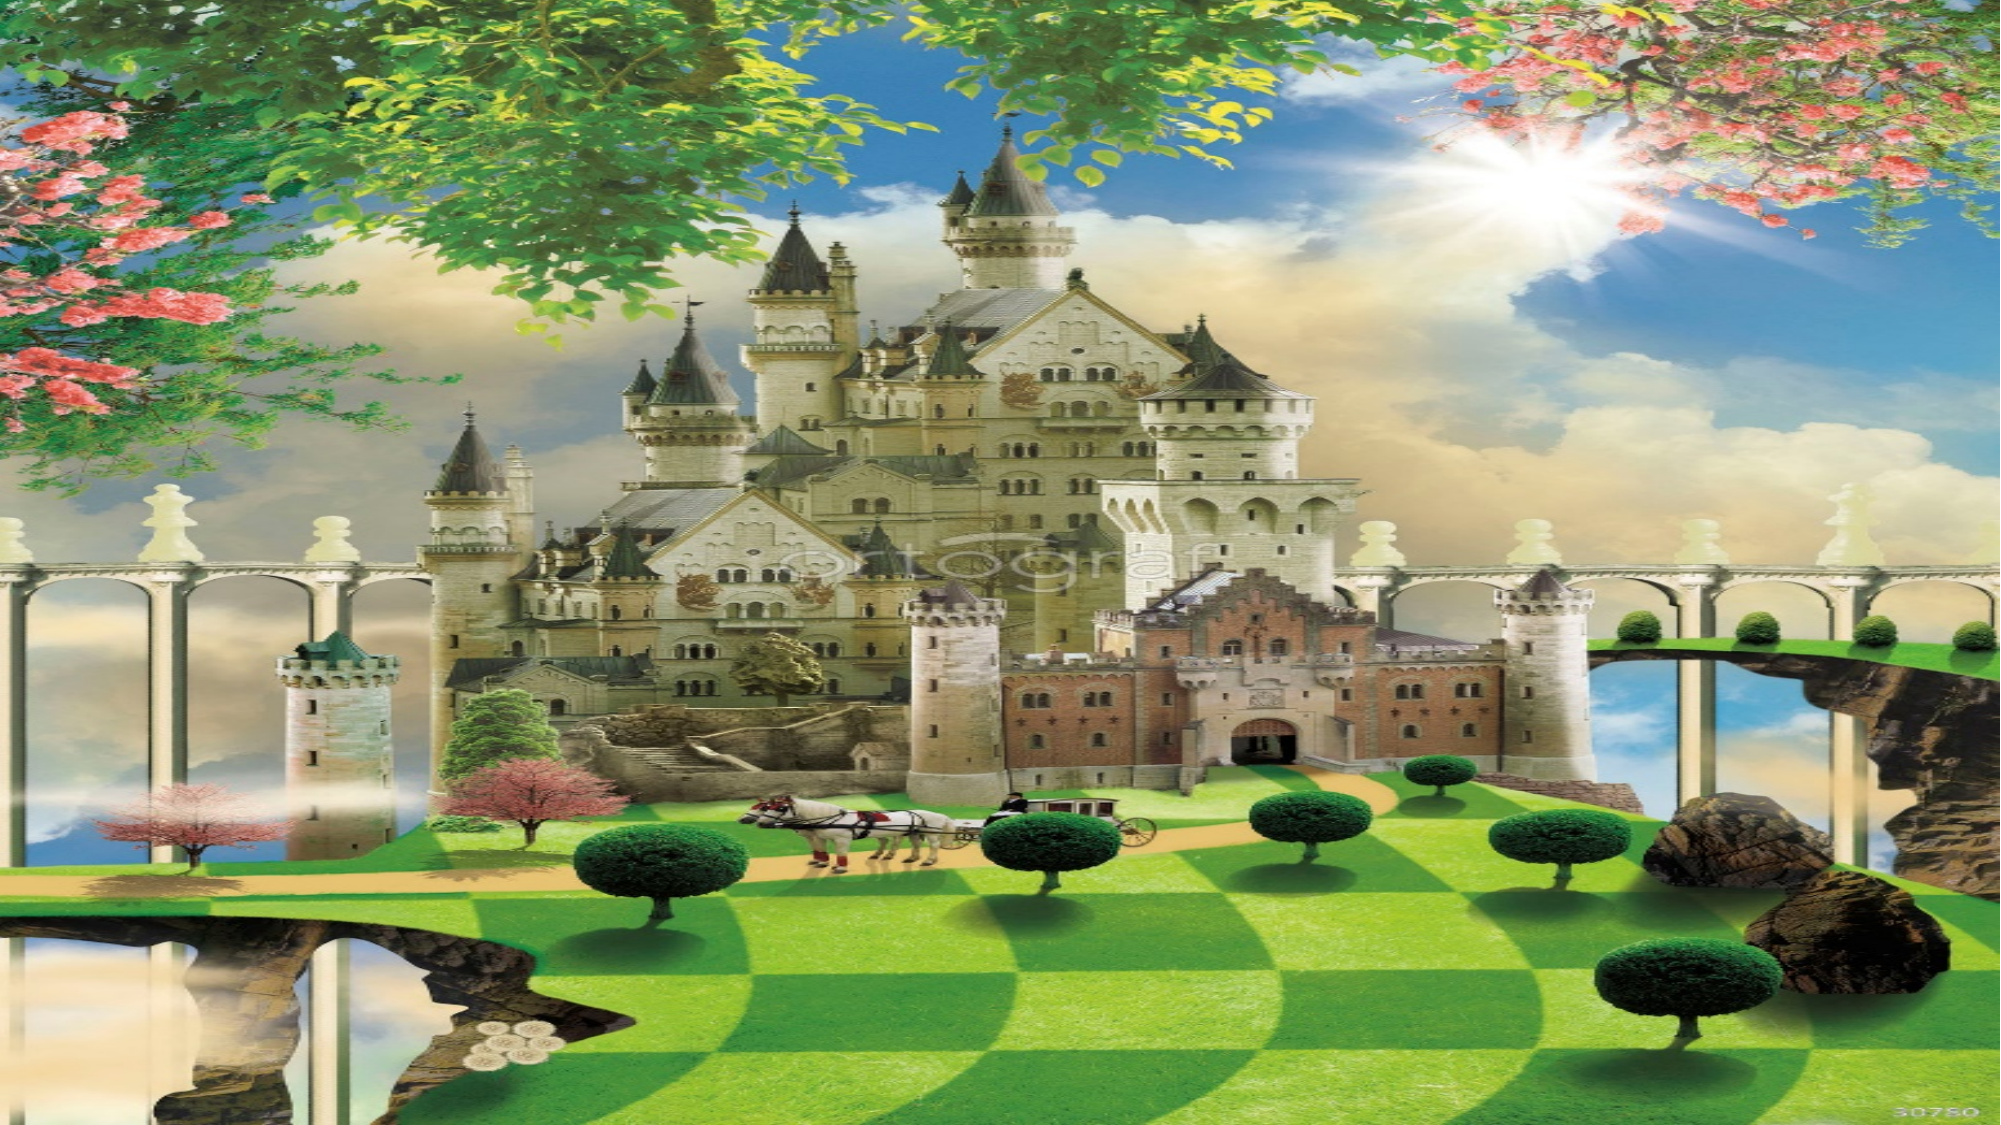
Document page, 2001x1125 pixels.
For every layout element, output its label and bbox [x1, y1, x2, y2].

list [0, 0, 2000, 1125]
